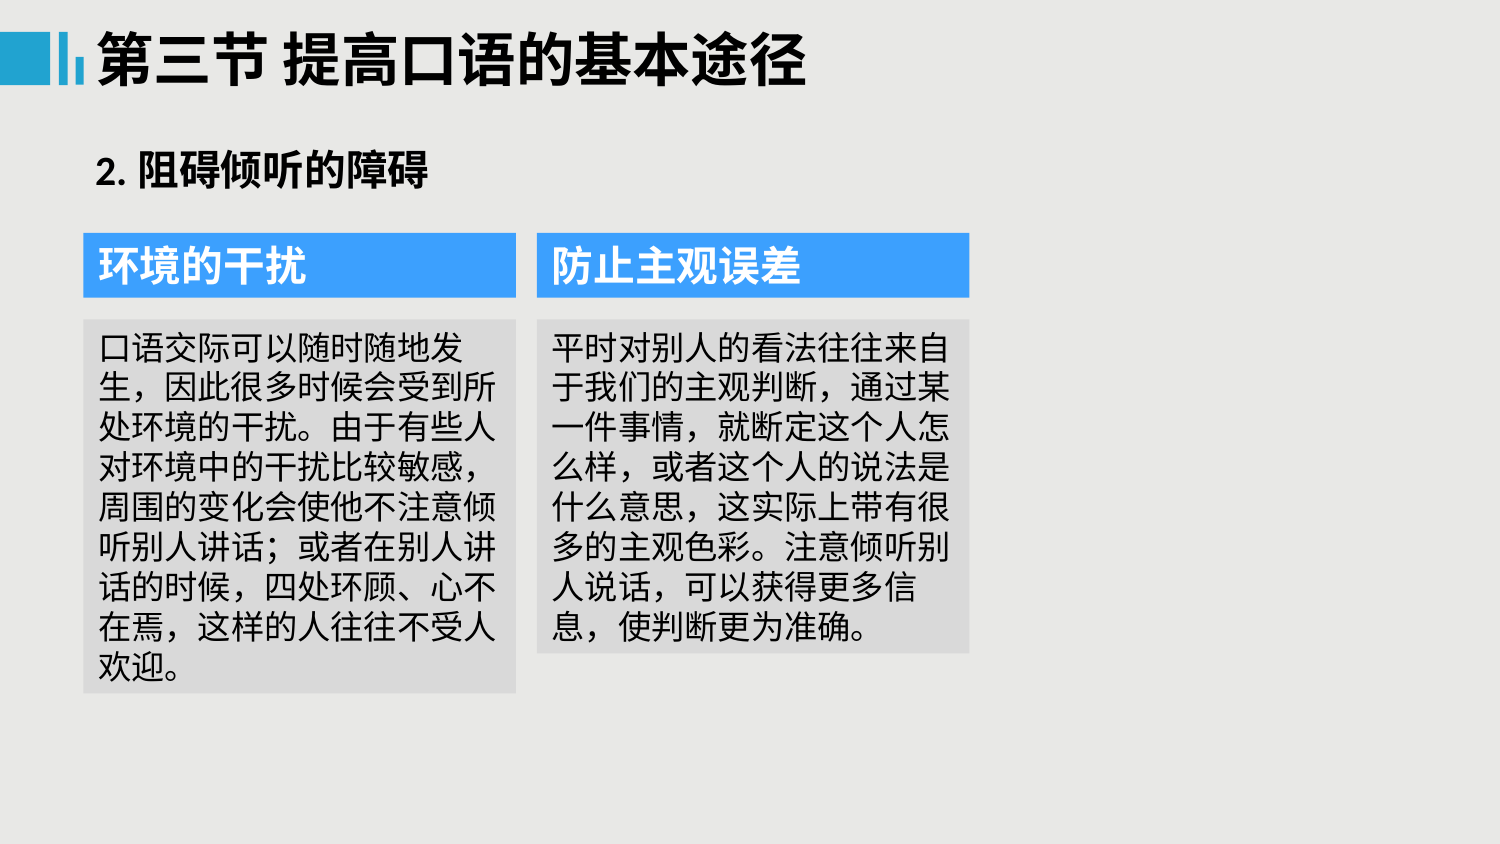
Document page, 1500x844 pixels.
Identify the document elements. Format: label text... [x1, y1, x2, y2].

text_box 平时对别人的看法往往来自于我们的主观判断，通过某一件事情，就断定这个人怎么样，或者这个人的说法是什么意思，这实际上带有很多的主观色彩。注意倾听别人说话，可以获得更多信息，使判断更为准确。 [536, 319, 970, 654]
text_box 第三节 提高口语的基本途径 [83, 17, 1412, 99]
text_box [0, 30, 52, 87]
text_box 2.阻碍倾听的障碍 [83, 138, 1304, 200]
text_box 防止主观误差 [536, 232, 970, 298]
text_box [74, 55, 83, 87]
text_box 环境的干扰 [83, 232, 516, 298]
text_box [57, 30, 70, 87]
text_box 口语交际可以随时随地发生，因此很多时候会受到所处环境的干扰。由于有些人对环境中的干扰比较敏感，周围的变化会使他不注意倾听别人讲话；或者在别人讲话的时候，四处环顾、心不在焉，这样的人往往不受人欢迎。 [83, 319, 516, 694]
